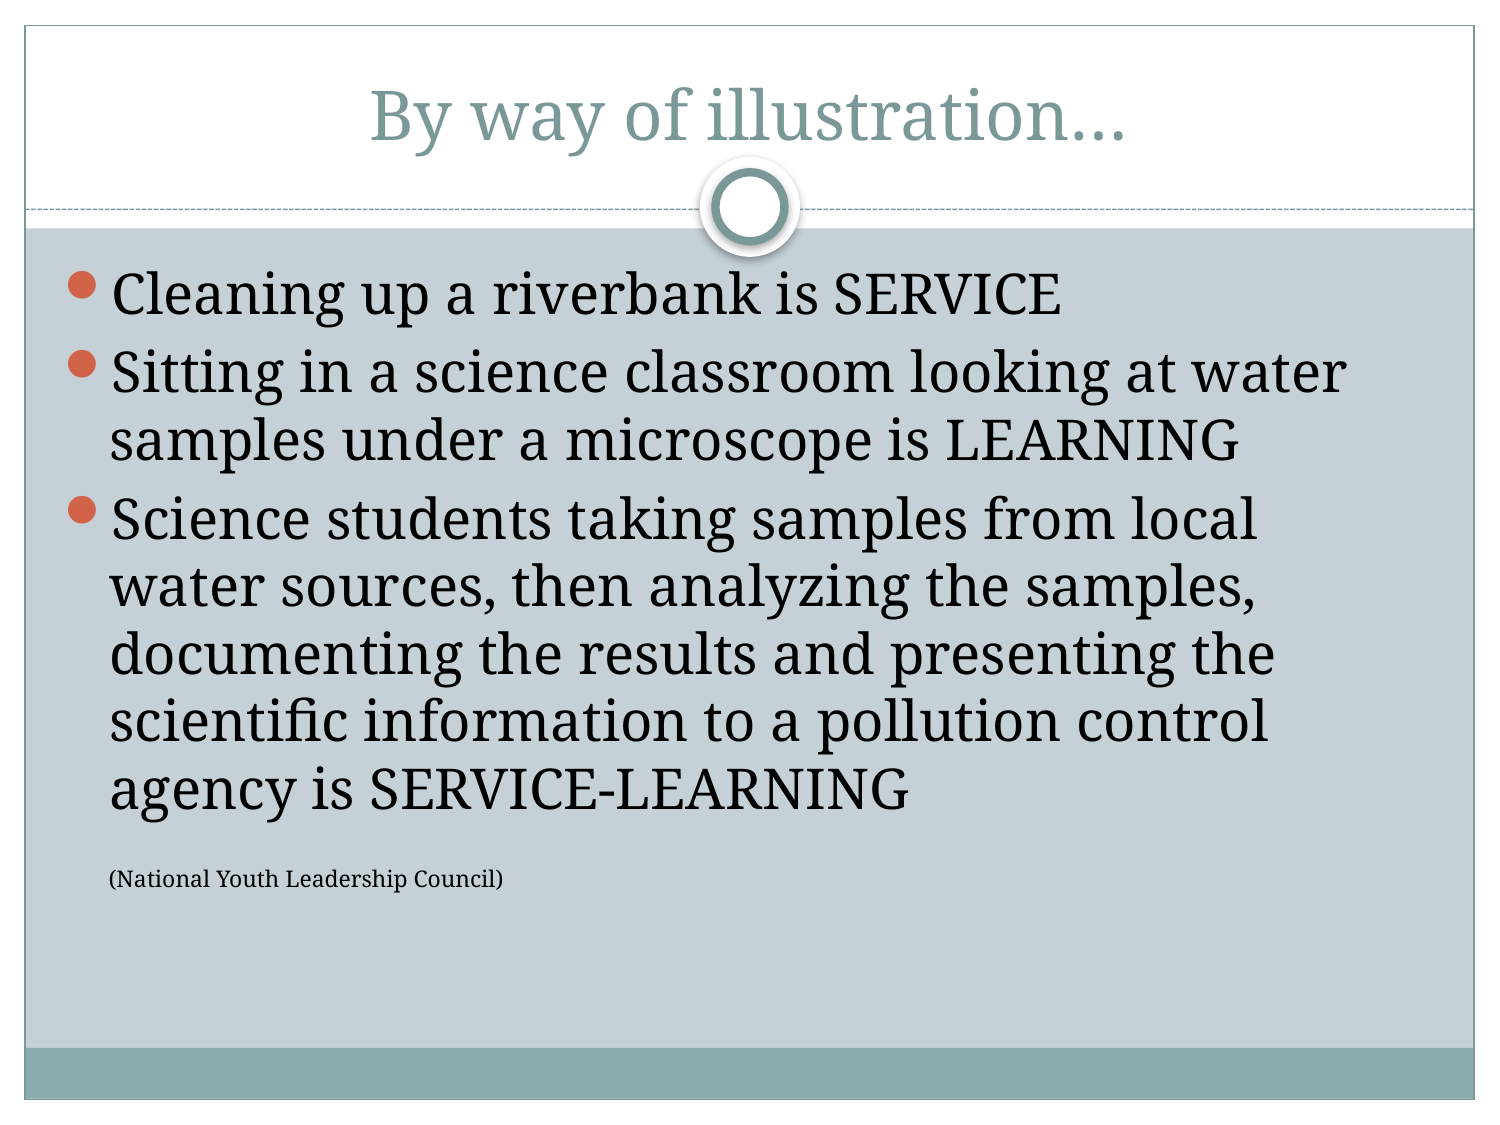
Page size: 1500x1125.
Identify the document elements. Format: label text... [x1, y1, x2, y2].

title By way of illustration… [49, 37, 1450, 162]
list Cleaning up a riverbank is SERVICE Sitting in a science classroom looking at water samples under a microscope is LEARNING Science students taking samples from local water sources, then analyzing the samples, documenting the results and presenting the scientific information to a pollution control agency is SERVICE-LEARNING (National Youth Leadership Council) [49, 250, 1445, 1001]
